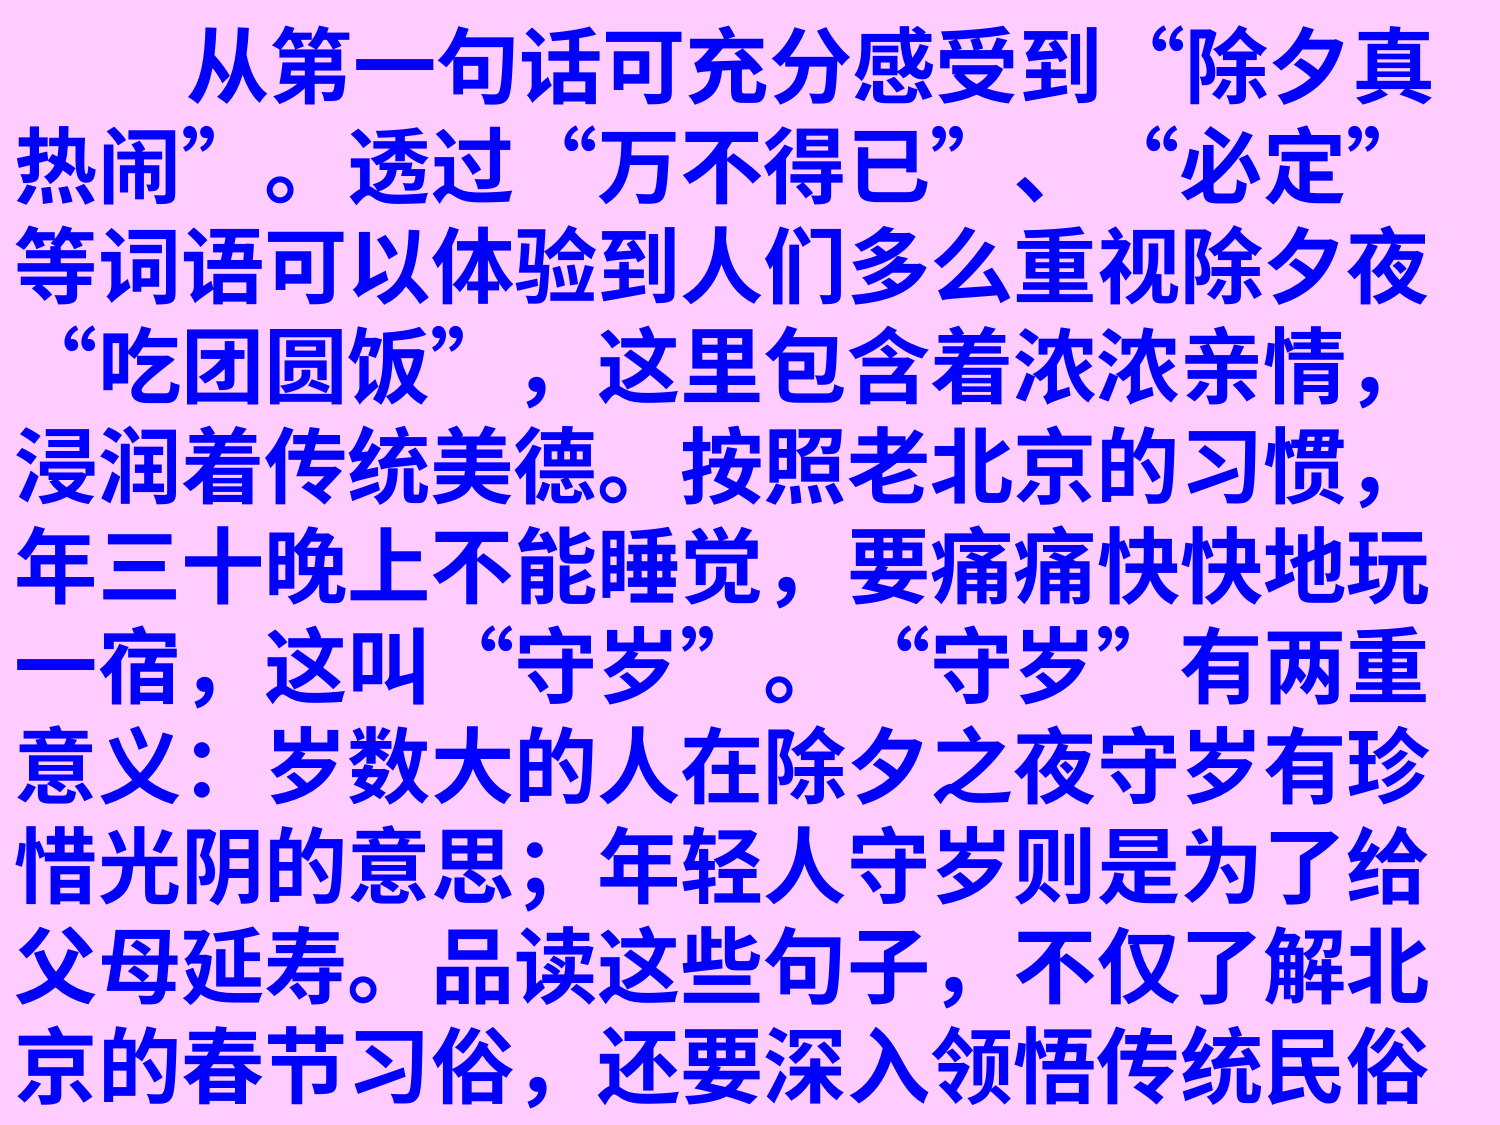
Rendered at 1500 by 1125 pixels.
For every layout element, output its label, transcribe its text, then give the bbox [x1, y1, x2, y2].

text_box 从第一句话可充分感受到“除夕真热闹”。透过“万不得已”、“必定”等词语可以体验到人们多么重视除夕夜“吃团圆饭”，这里包含着浓浓亲情，浸润着传统美德。按照老北京的习惯，年三十晚上不能睡觉，要痛痛快快地玩一宿，这叫“守岁”。“守岁”有两重意义：岁数大的人在除夕之夜守岁有珍惜光阴的意思；年轻人守岁则是为了给父母延寿。品读这些句子，不仅了解北京的春节习俗，还要深入领悟传统民俗文化的丰富内涵。 [0, 7, 1500, 1125]
